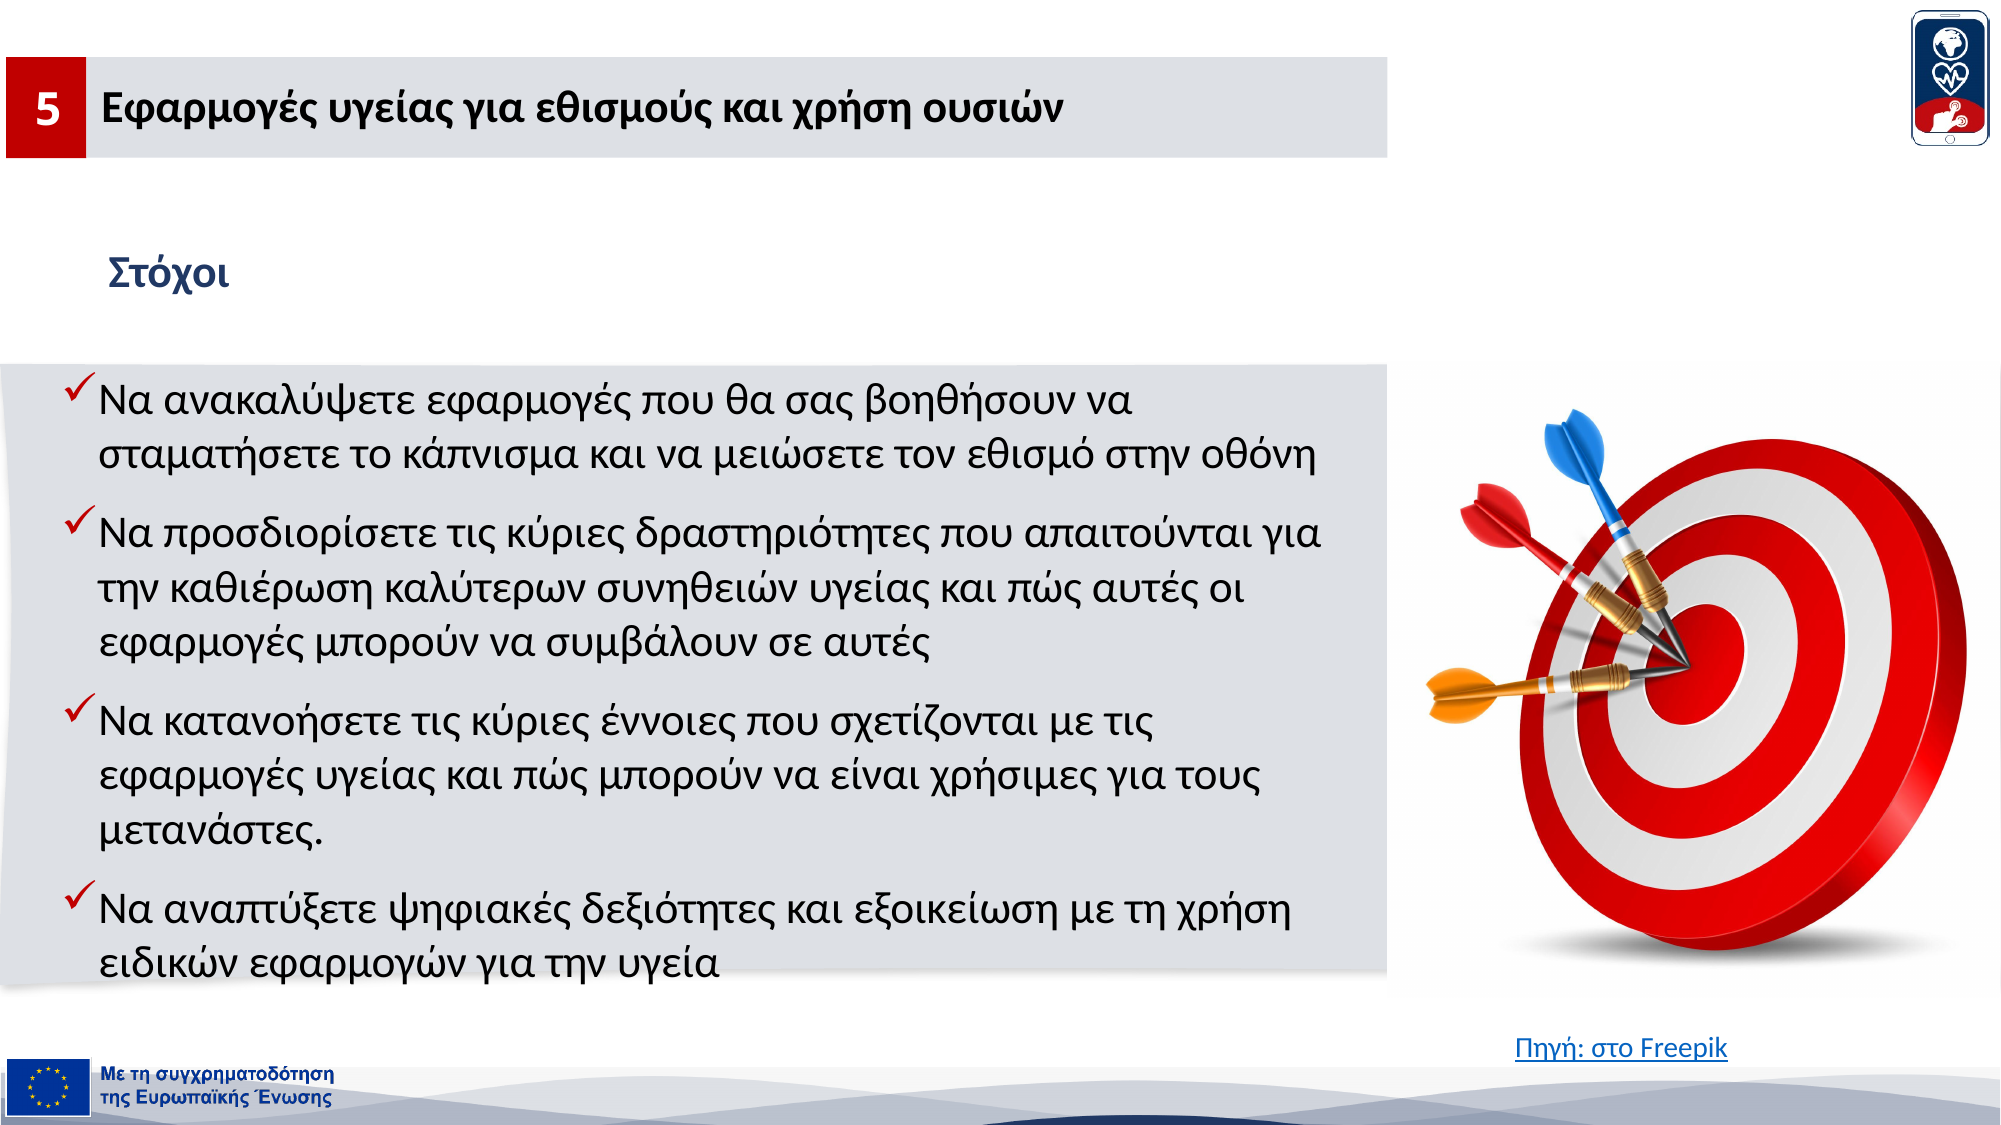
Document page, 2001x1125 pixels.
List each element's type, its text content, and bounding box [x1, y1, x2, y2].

list Να ανακαλύψετε εφαρμογές που θα σας βοηθήσουν να σταματήσετε το κάπνισμα και να μειώσετε τον εθισμό στην οθόνη Να προσδιορίσετε τις κύριες δραστηριότητες που απαιτούνται για την καθιέρωση καλύτερων συνηθειών υγείας και πώς αυτές οι εφαρμογές μπορούν να συμβάλουν σε αυτές Να κατανοήσετε τις κύριες έννοιες που σχετίζονται με τις εφαρμογές υγείας και πώς μπορούν να είναι χρήσιμες για τους μετανάστες. Να αναπτύξετε ψηφιακές δεξιότητες και εξοικείωση με τη χρήση ειδικών εφαρμογών για την υγεία [46, 361, 1343, 1012]
picture [0, 1054, 2001, 1125]
picture [1387, 361, 2000, 998]
text_box Πηγή: στο Freepik [1500, 1021, 2000, 1072]
text_box Εφαρμογές υγείας για εθισμούς και χρήση ουσιών [86, 57, 1388, 158]
text_box 5 [20, 71, 89, 142]
text_box [5, 56, 87, 159]
title Στόχοι [93, 221, 1819, 324]
picture [1911, 10, 1990, 146]
